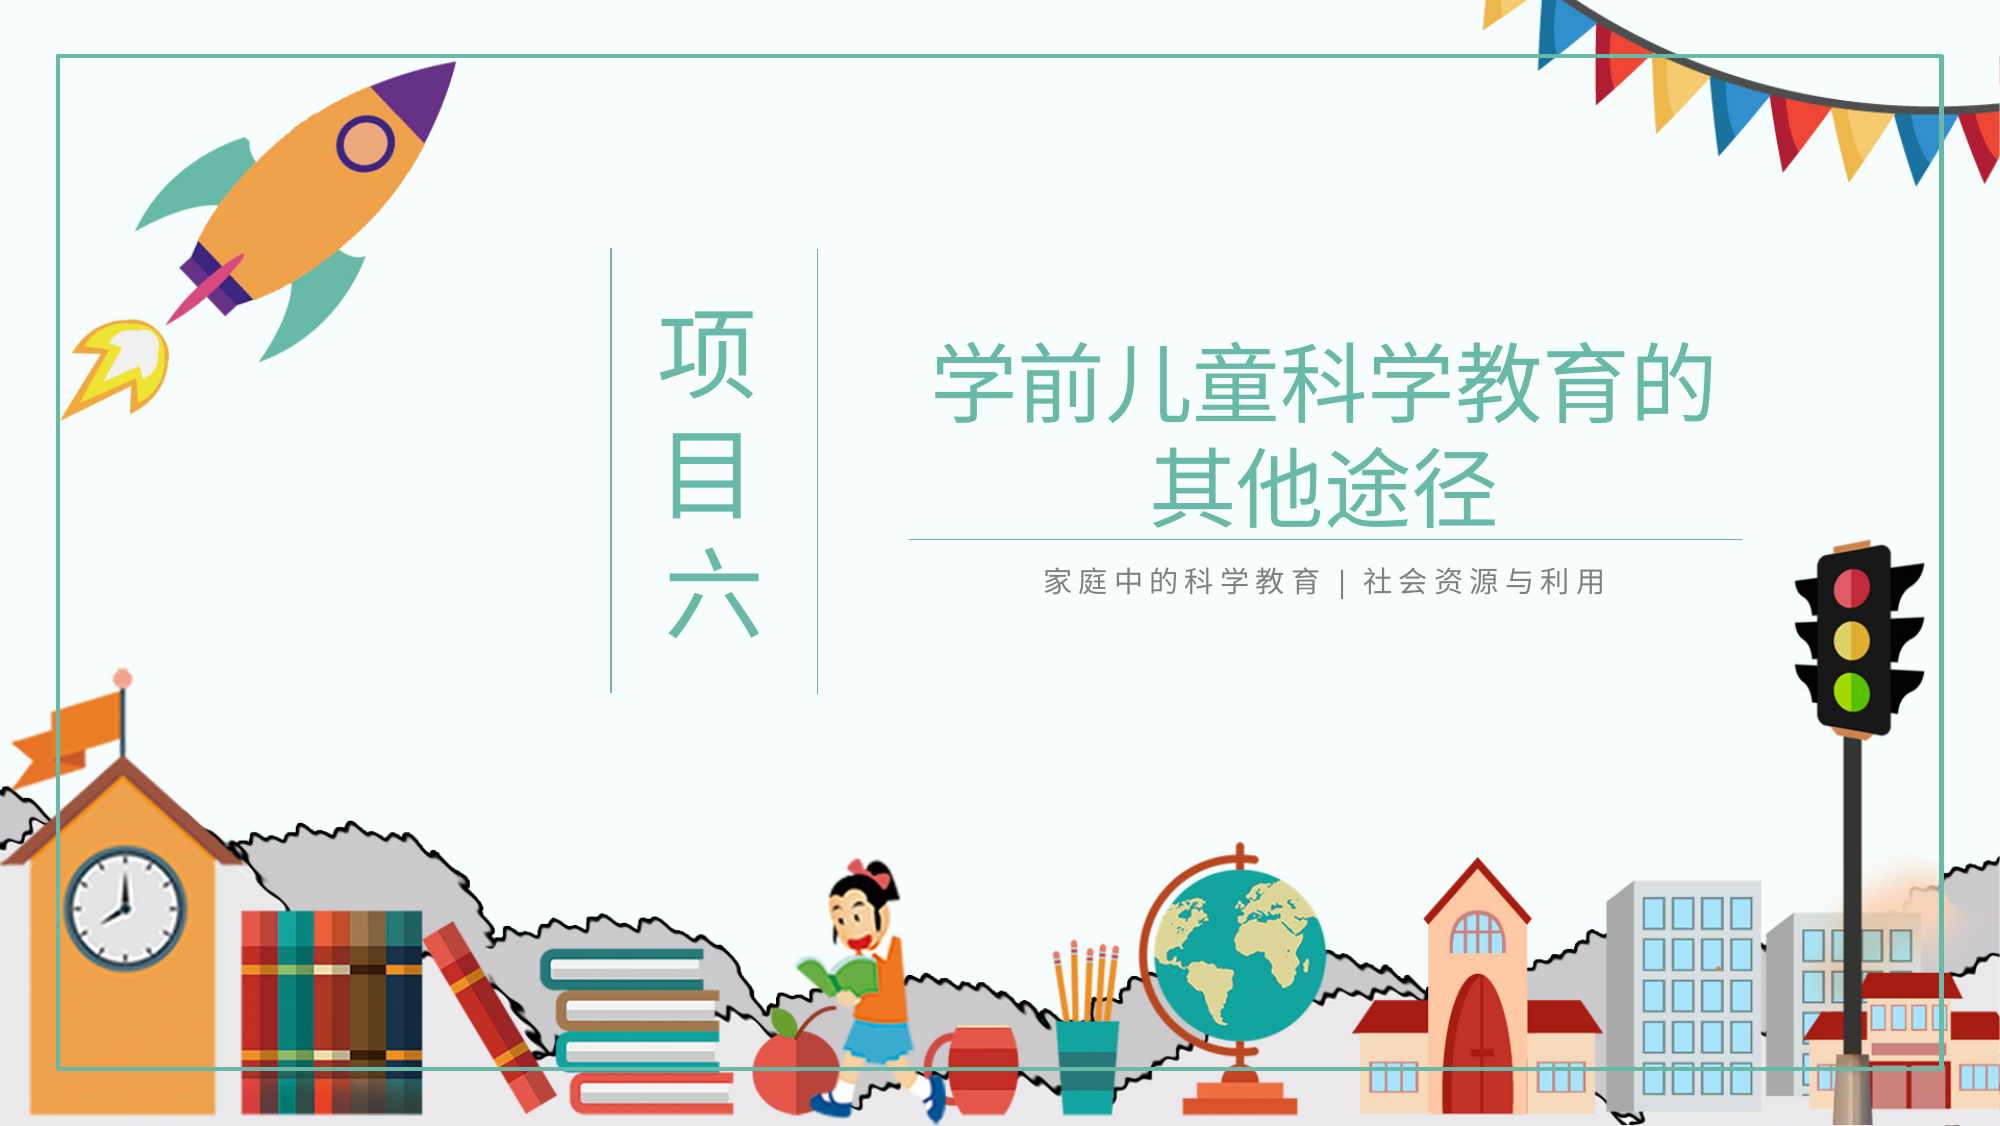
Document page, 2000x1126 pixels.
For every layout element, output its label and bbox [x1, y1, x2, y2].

text_box [491, 367, 938, 575]
picture [0, 0, 2000, 1126]
